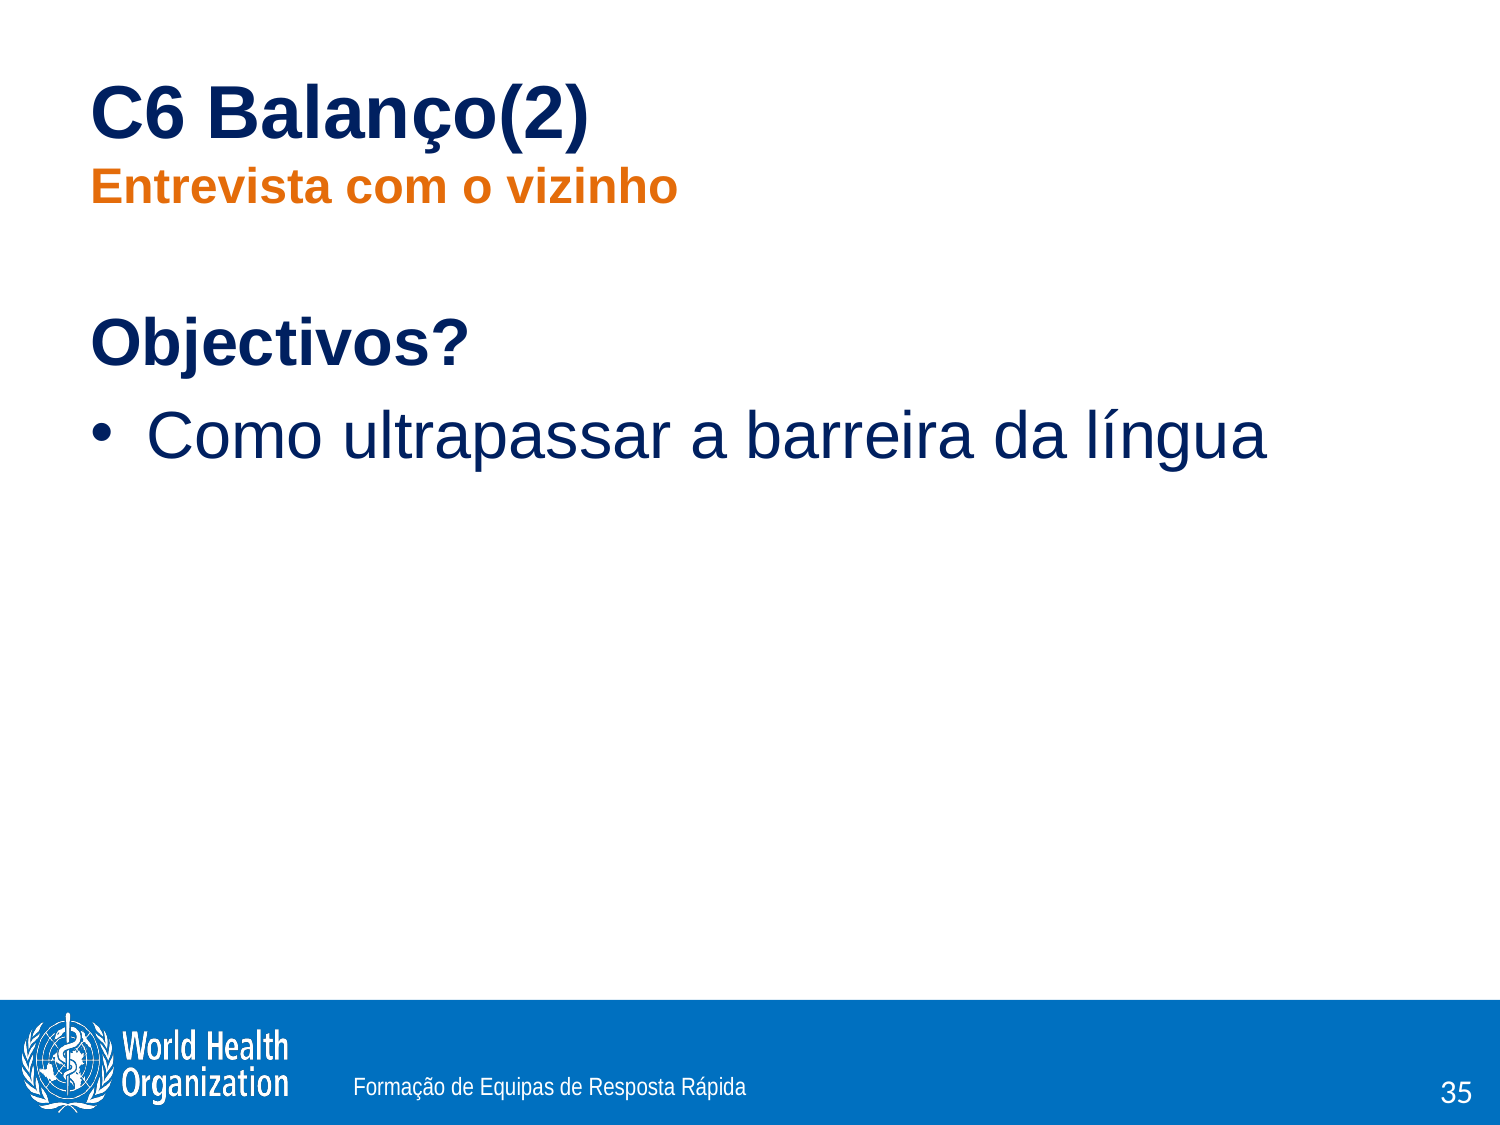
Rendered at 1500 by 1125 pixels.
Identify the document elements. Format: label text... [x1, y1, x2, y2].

title C6 Balanço(2) Entrevista com o vizinho [75, 45, 1425, 233]
list Objectivos? Como ultrapassar a barreira da língua [75, 290, 1425, 764]
picture [21, 1012, 288, 1113]
